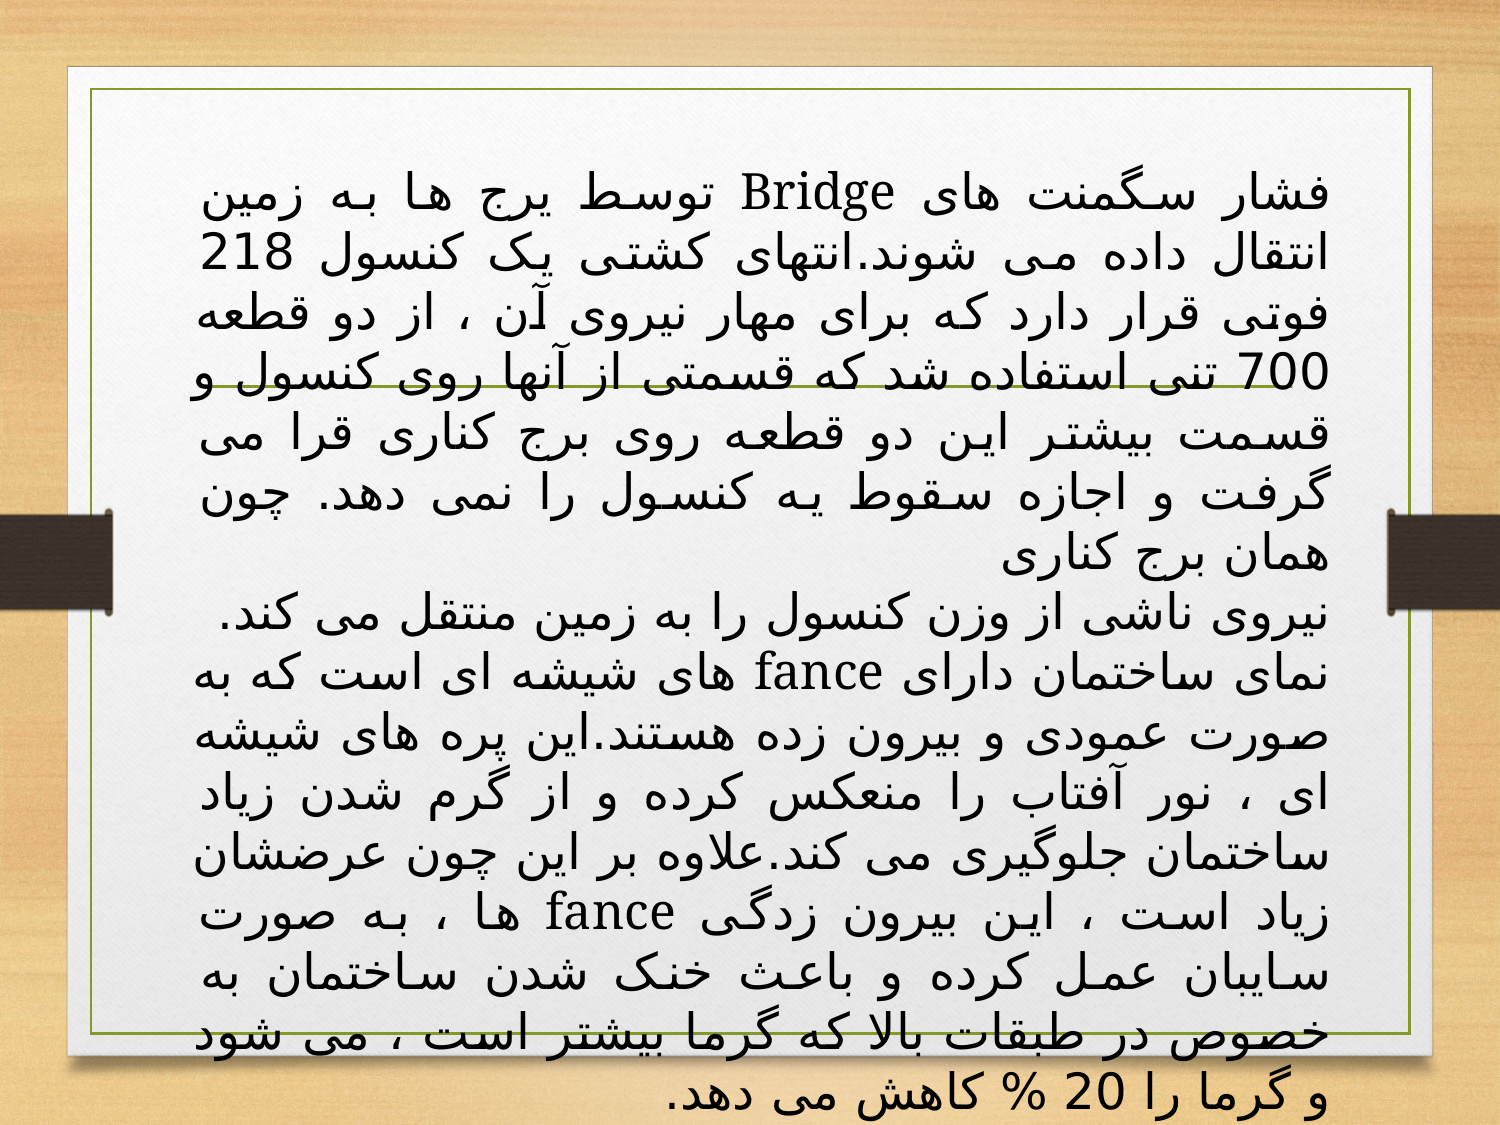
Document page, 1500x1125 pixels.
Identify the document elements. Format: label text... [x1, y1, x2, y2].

text_box فشار سگمنت های Bridge توسط یرج ها به زمین انتقال داده می شوند.انتهای کشتی یک کنسول 218 فوتی قرار دارد که برای مهار نیروی آن ، از دو قطعه 700 تنی استفاده شد که قسمتی از آنها روی کنسول و قسمت بیشتر این دو قطعه روی برج کناری قرا می گرفت و اجازه سقوط یه کنسول را نمی دهد. چون همان برج کناری نیروی ناشی از وزن کنسول را به زمین منتقل می کند. نمای ساختمان دارای fance های شیشه ای است که به صورت عمودی و بیرون زده هستند.این پره های شیشه ای ، نور آفتاب را منعکس کرده و از گرم شدن زیاد ساختمان جلوگیری می کند.علاوه بر این چون عرضشان زیاد است ، این بیرون زدگی fance ها ، به صورت سایبان عمل کرده و باعث خنک شدن ساختمان به خصوص در طبقات بالا که گرما بیشتر است ، می شود و گرما را 20 % کاهش می دهد. [177, 152, 1346, 1125]
picture [0, 0, 1500, 1125]
